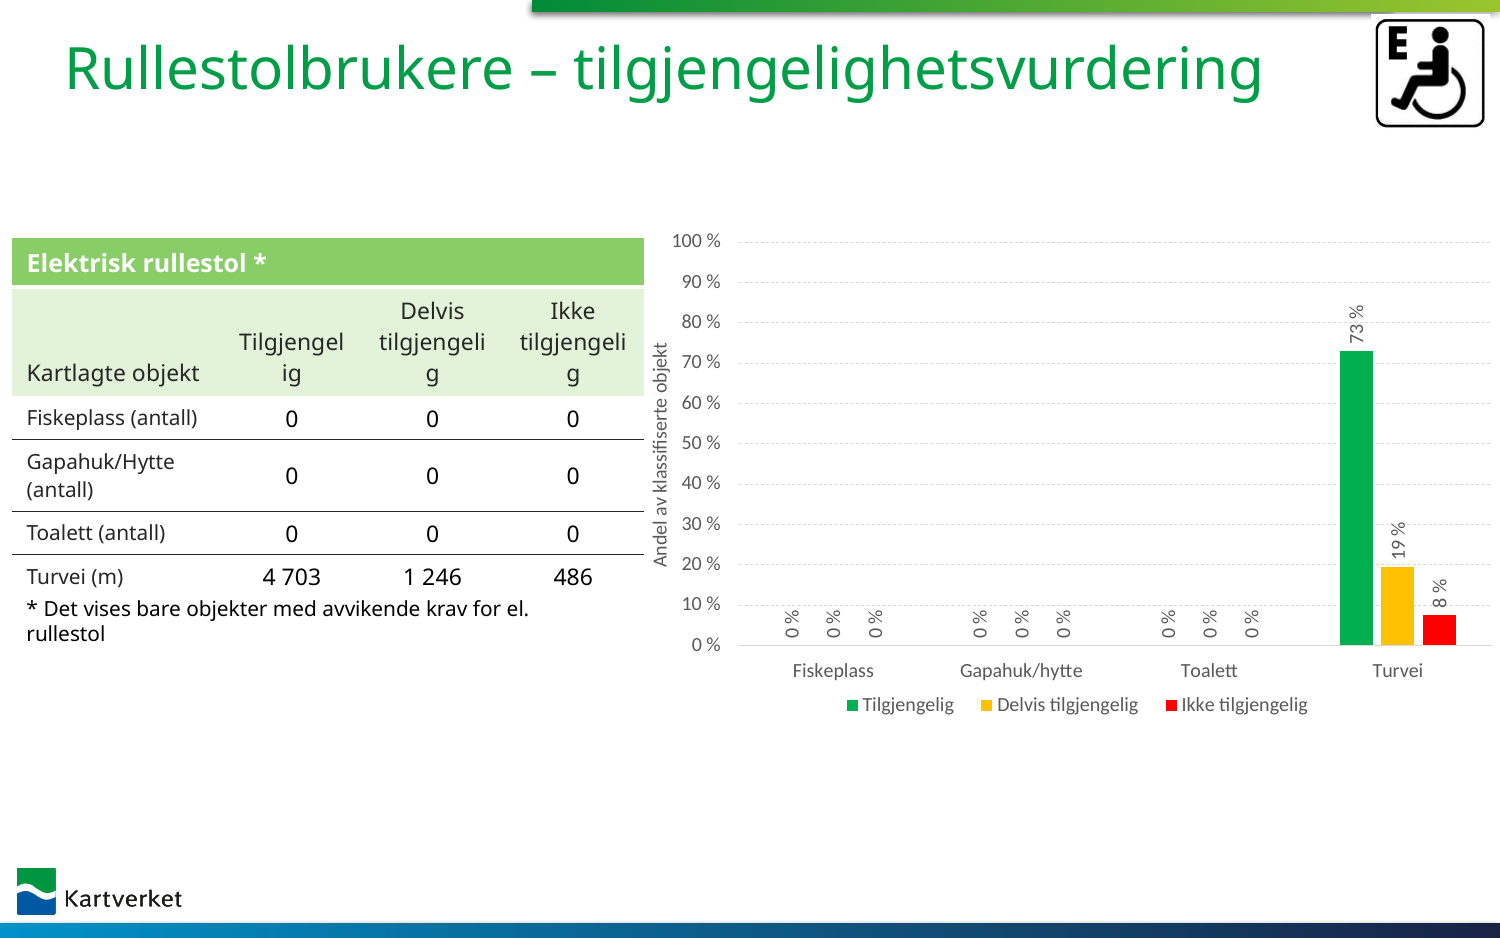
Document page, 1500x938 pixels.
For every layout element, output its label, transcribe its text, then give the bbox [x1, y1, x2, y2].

table_cell 486 [503, 555, 638, 598]
table_cell 0 [503, 512, 638, 554]
text_box * Det vises bare objekter med avvikende krav for el. rullestol [11, 588, 597, 653]
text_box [1371, 13, 1491, 133]
table_cell 0 [362, 512, 503, 554]
table_cell 0 [222, 512, 362, 554]
table_cell Ikke tilgjengelig [503, 289, 638, 396]
table_cell 0 [503, 440, 638, 511]
table_cell 0 [503, 396, 638, 439]
table_cell Tilgjengelig [222, 289, 362, 396]
table_cell Delvis tilgjengelig [362, 289, 503, 396]
table_cell Fiskeplass (antall) [12, 396, 222, 439]
text_box Rullestolbrukere – tilgjengelighetsvurdering [49, 12, 1372, 109]
table_cell 0 [222, 440, 362, 511]
table_cell Kartlagte objekt [12, 289, 222, 396]
table_cell Turvei (m) [12, 555, 222, 588]
table_cell 0 [362, 396, 503, 439]
table_header Elektrisk rullestol * [12, 238, 638, 285]
table_cell 0 [222, 396, 362, 439]
table_cell Toalett (antall) [12, 512, 222, 554]
table_cell 1 246 [362, 555, 503, 588]
table_cell 0 [362, 440, 503, 511]
table_cell 4 703 [222, 555, 362, 588]
table_cell Gapahuk/Hytte (antall) [12, 440, 222, 511]
picture [643, 218, 1500, 728]
